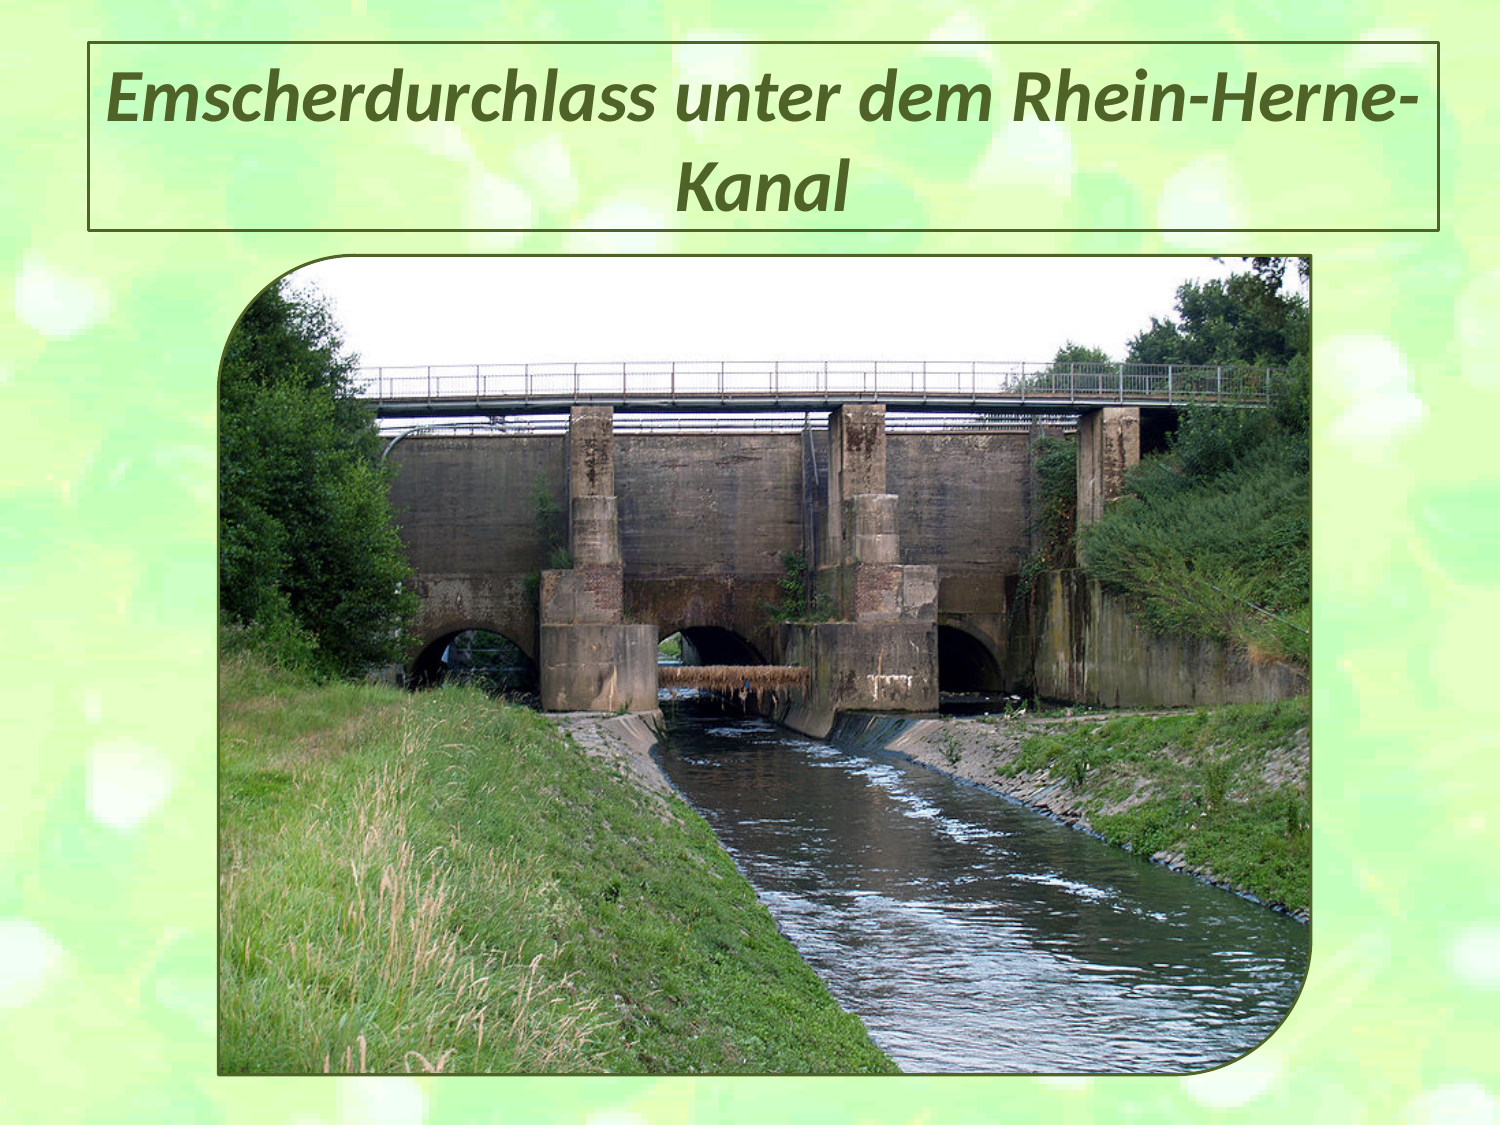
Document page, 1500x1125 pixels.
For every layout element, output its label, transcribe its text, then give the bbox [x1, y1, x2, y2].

title Emscherdurchlass unter dem Rhein-Herne-Kanal [88, 42, 1439, 231]
picture [0, 0, 1500, 1125]
